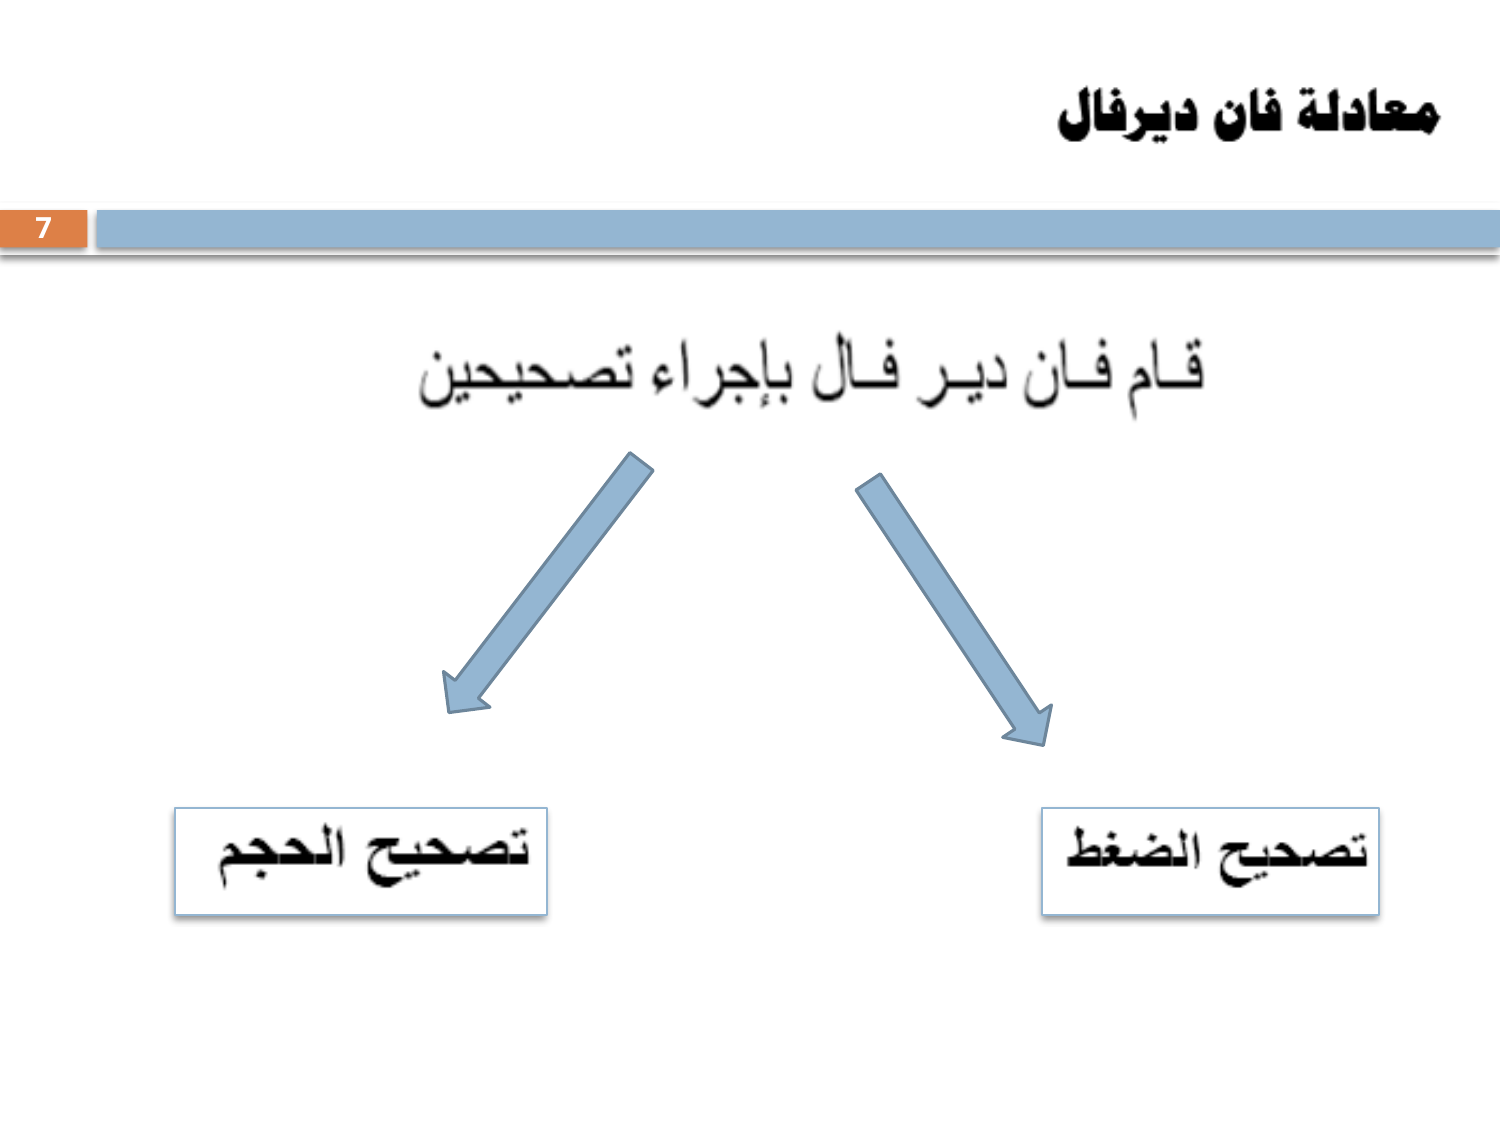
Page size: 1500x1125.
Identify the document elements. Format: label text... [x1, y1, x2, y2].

slide_number 7 [0, 208, 88, 249]
picture [1042, 808, 1379, 915]
picture [1007, 58, 1452, 170]
picture [175, 808, 547, 915]
picture [386, 304, 1236, 458]
text_box [441, 468, 655, 715]
text_box [854, 472, 1054, 747]
